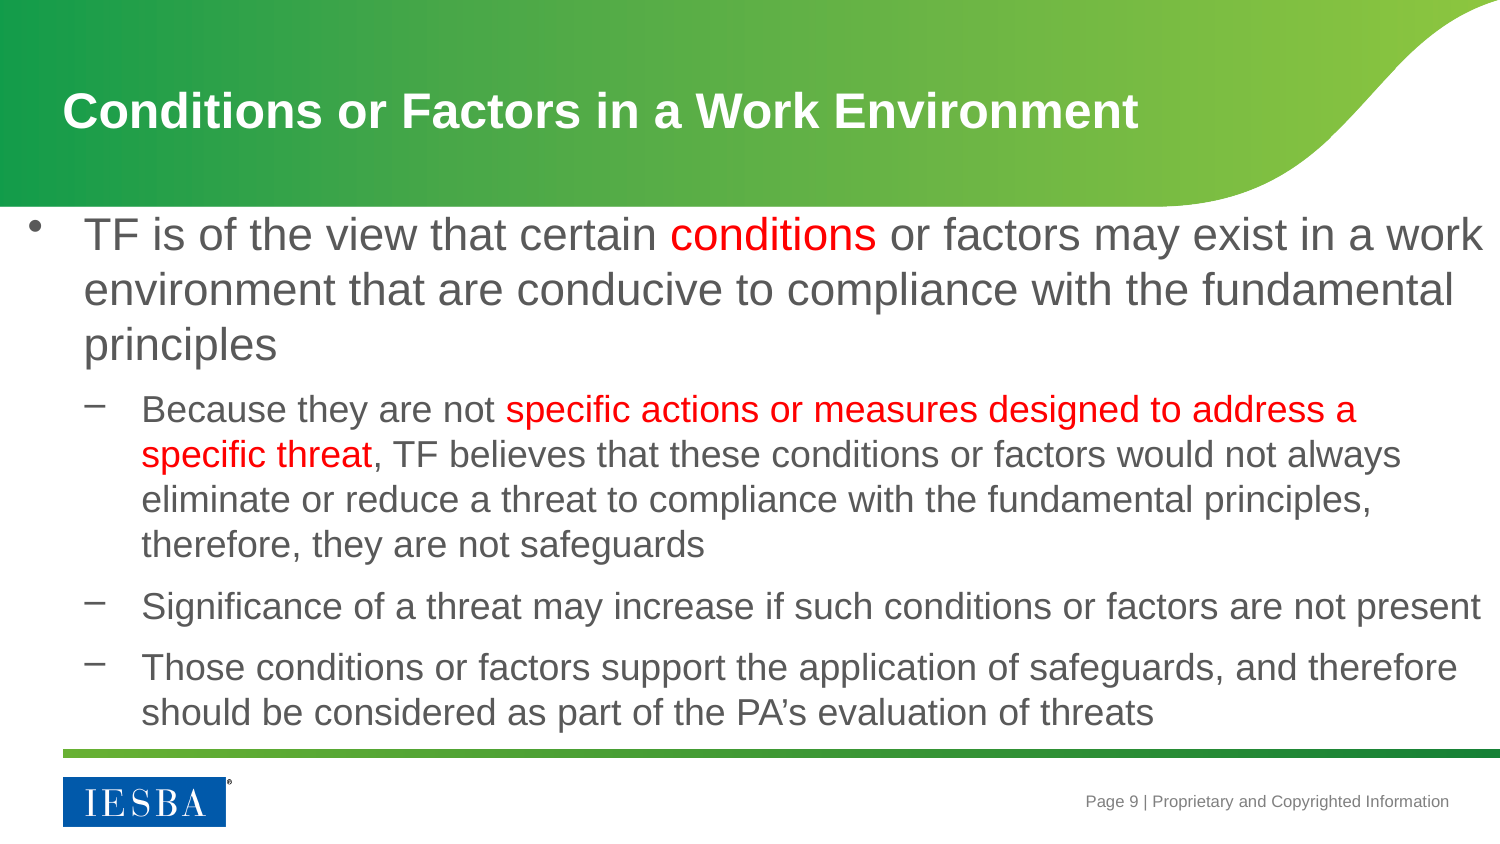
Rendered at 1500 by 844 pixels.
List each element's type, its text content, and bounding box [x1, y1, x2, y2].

list TF is of the view that certain conditions or factors may exist in a work environment that are conducive to compliance with the fundamental principles Because they are not specific actions or measures designed to address a specific threat, TF believes that these conditions or factors would not always eliminate or reduce a threat to compliance with the fundamental principles, therefore, they are not safeguards Significance of a threat may increase if such conditions or factors are not present Those conditions or factors support the application of safeguards, and therefore should be considered as part of the PA’s evaluation of threats [12, 196, 1500, 700]
picture [0, 0, 1500, 207]
title Conditions or Factors in a Work Environment [62, 75, 1300, 142]
picture [63, 777, 232, 827]
